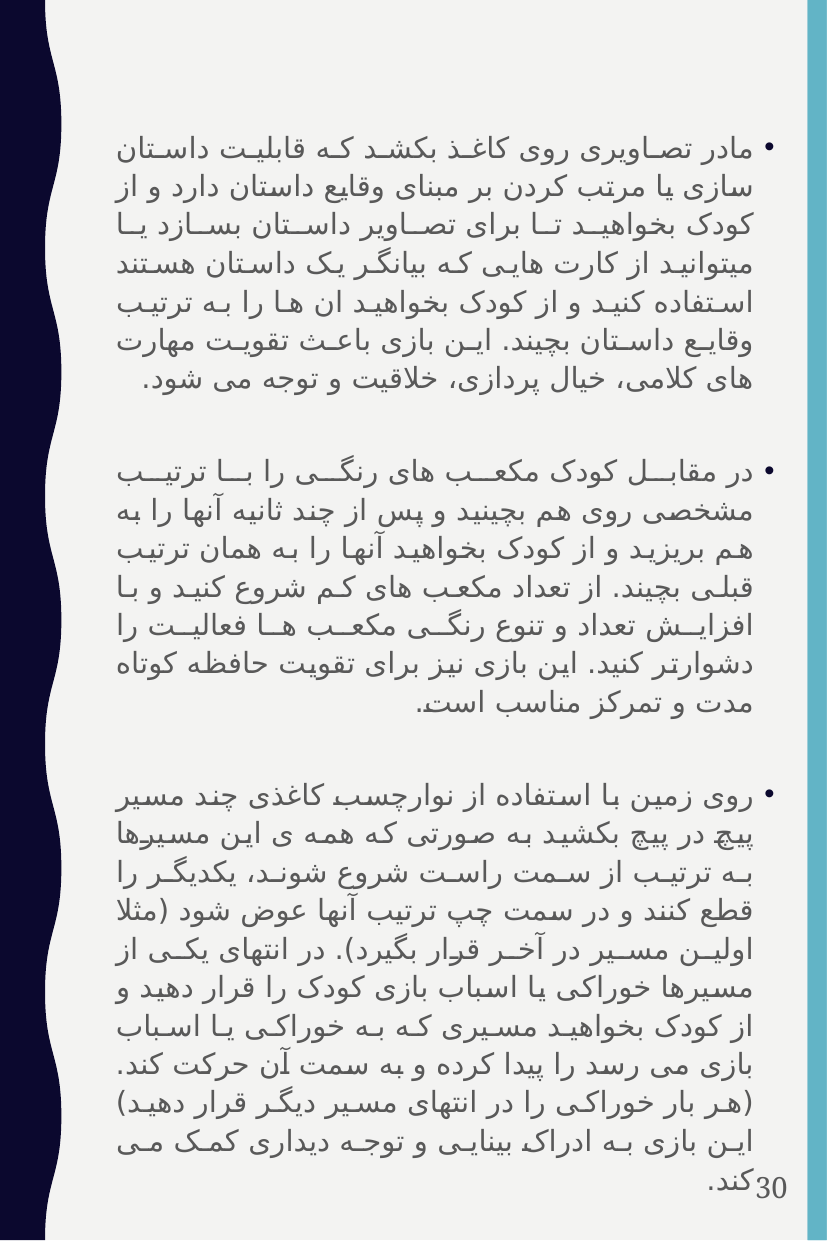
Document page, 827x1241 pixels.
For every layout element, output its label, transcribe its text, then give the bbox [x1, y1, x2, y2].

slide_number 30 [725, 1157, 803, 1217]
list مادر تصاویری روی کاغذ بکشد که قابلیت داستان سازی یا مرتب کردن بر مبنای وقایع داستان دارد و از کودک بخواهید تا برای تصاویر داستان بسازد یا میتوانید از کارت هایی که بیانگر یک داستان هستند استفاده کنید و از کودک بخواهید ان ها را به ترتیب وقایع داستان بچیند. این بازی باعث تقویت مهارت های کلامی، خیال پردازی، خلاقیت و توجه می شود. در مقابل کودک مکعب های رنگی را با ترتیب مشخصی روی هم بچینید و پس از چند ثانیه آنها را به هم بریزید و از کودک بخواهید آنها را به همان ترتیب قبلی بچیند. از تعداد مکعب های کم شروع کنید و با افزایش تعداد و تنوع رنگی مکعب ها فعالیت را دشوارتر کنید. این بازی نیز برای تقویت حافظه کوتاه مدت و تمرکز مناسب است. روی زمین با استفاده از نوارچسب کاغذی چند مسیر پیچ در پیچ بکشید به صورتی که همه ی این مسیرها به ترتیب از سمت راست شروع شوند، یکدیگر را قطع کنند و در سمت چپ ترتیب آنها عوض شود (مثلا اولین مسیر در آخر قرار بگیرد). در انتهای یکی از مسیرها خوراکی یا اسباب بازی کودک را قرار دهید و از کودک بخواهید مسیری که به خوراکی یا اسباب بازی می رسد را پیدا کرده و به سمت آن حرکت کند. (هر بار خوراکی را در انتهای مسیر دیگر قرار دهید) این بازی به ادراک بینایی و توجه دیداری کمک می کند. [100, 118, 790, 708]
